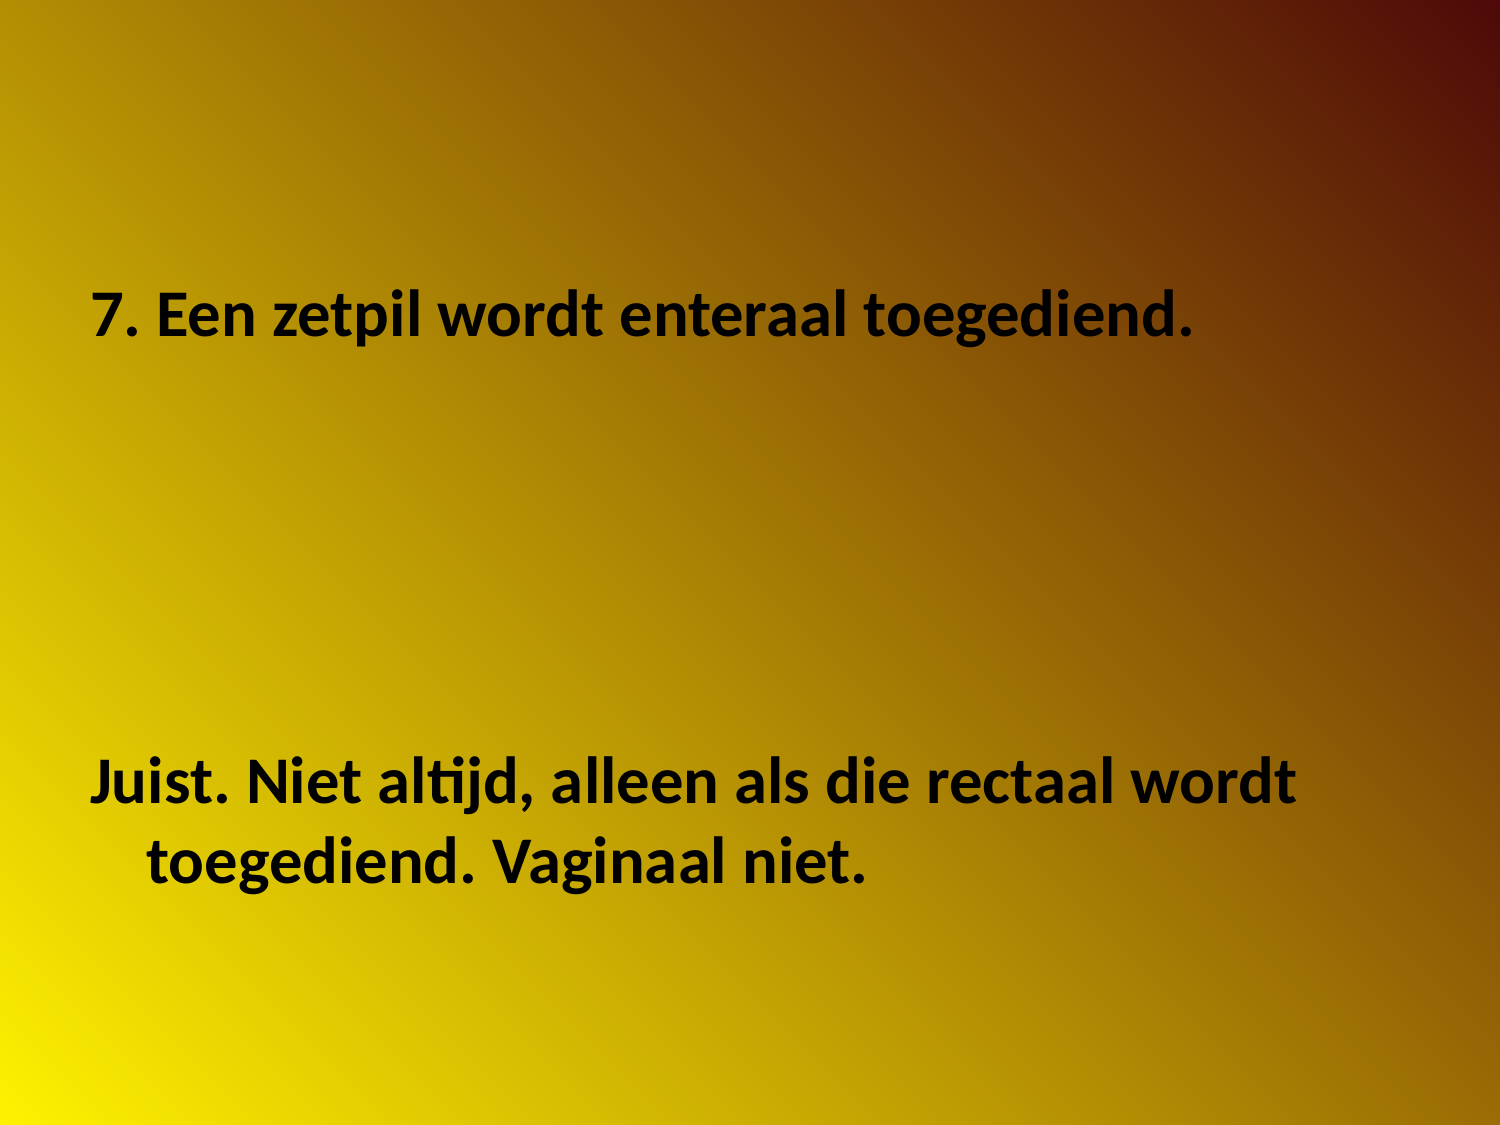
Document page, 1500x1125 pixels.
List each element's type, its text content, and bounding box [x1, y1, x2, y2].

list 7. Een zetpil wordt enteraal toegediend. Juist. Niet altijd, alleen als die rectaal wordt toegediend. Vaginaal niet. [75, 262, 1425, 1005]
